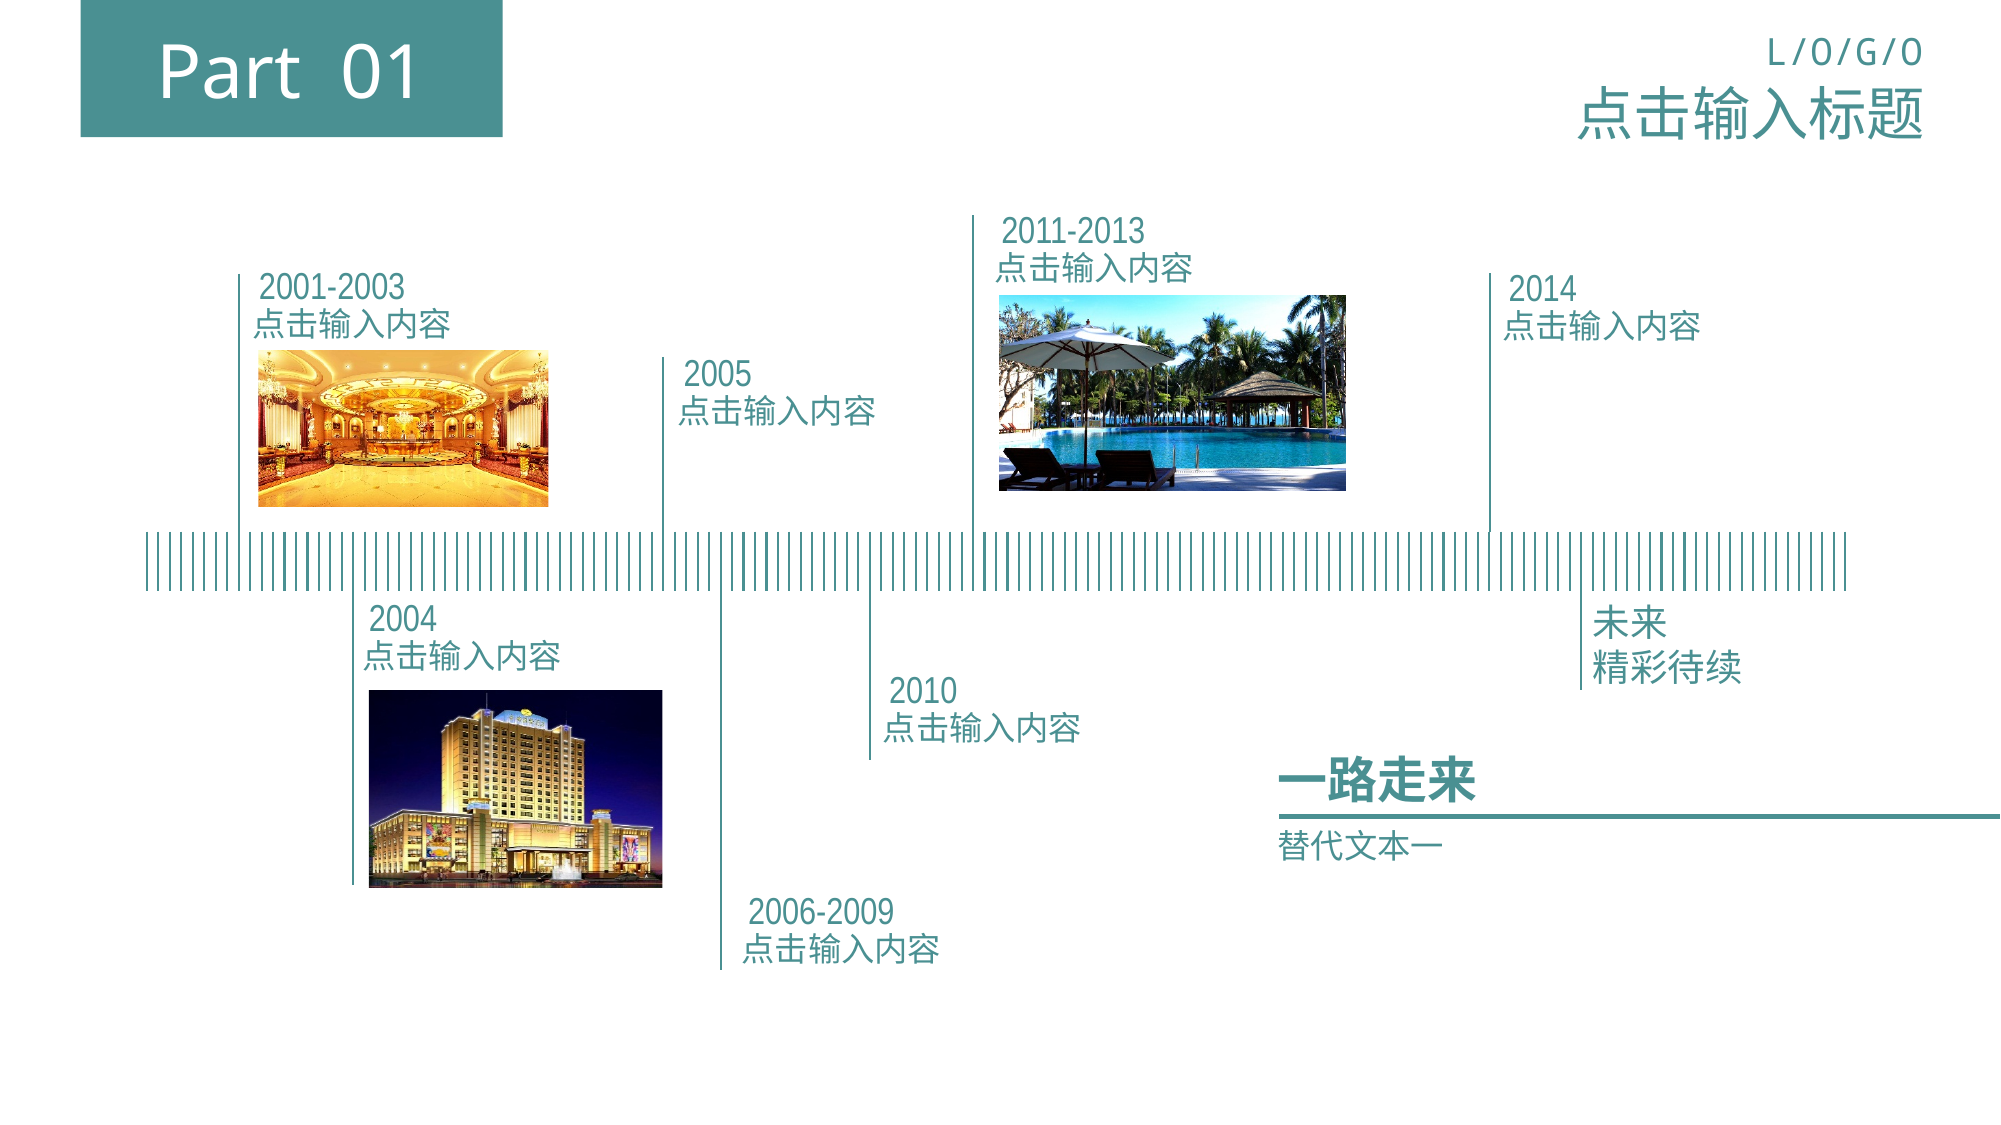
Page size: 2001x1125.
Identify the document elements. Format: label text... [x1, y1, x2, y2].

picture [368, 690, 663, 888]
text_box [867, 658, 1150, 756]
text_box L/O/G/O [1730, 21, 1938, 70]
text_box 点击输入标题 [1537, 70, 1940, 155]
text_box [1262, 740, 2000, 873]
picture [999, 295, 1348, 491]
text_box 未来 精彩待续 [1578, 591, 1796, 697]
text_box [979, 198, 1262, 296]
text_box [347, 591, 630, 684]
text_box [662, 341, 945, 439]
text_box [1487, 256, 1770, 354]
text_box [726, 879, 1009, 977]
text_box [80, 0, 503, 138]
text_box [146, 531, 1846, 591]
picture [258, 349, 549, 507]
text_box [237, 254, 520, 352]
